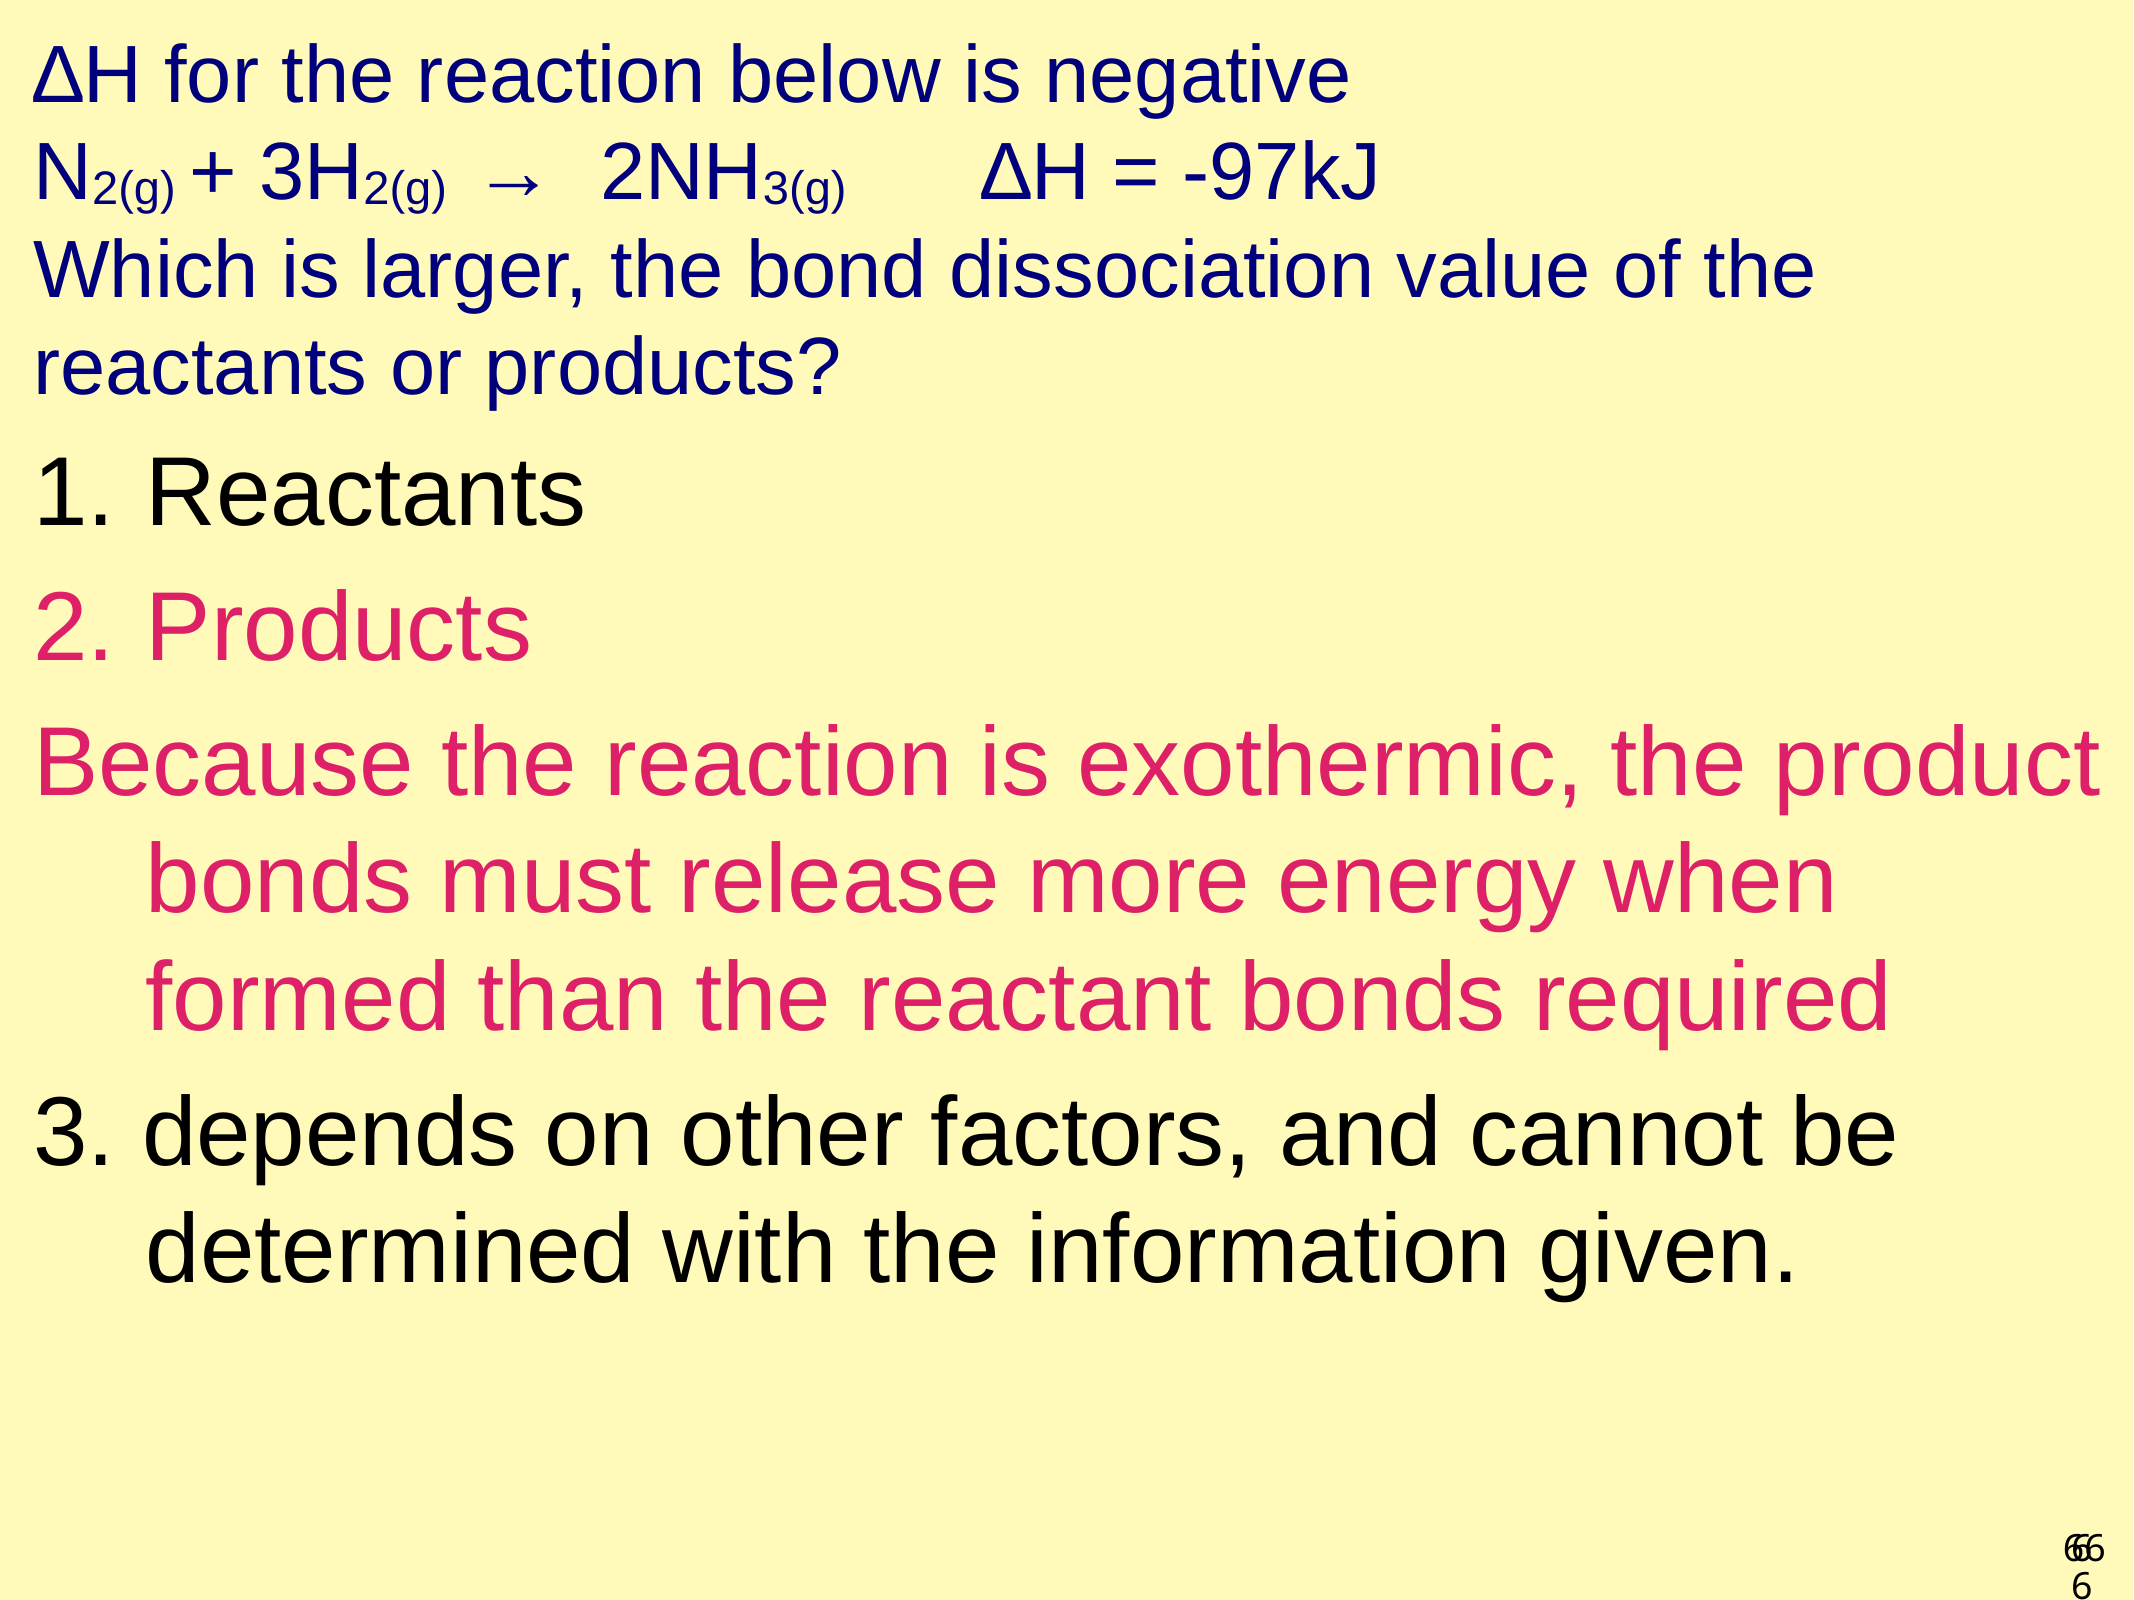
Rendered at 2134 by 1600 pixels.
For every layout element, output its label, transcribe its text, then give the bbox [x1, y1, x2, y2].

title ∆H for the reaction below is negative N2(g) + 3H2(g) → 2NH3(g) ∆H = -97kJ Which is larger, the bond dissociation value of the reactants or products? [32, 20, 2116, 407]
list Reactants Products Because the reaction is exothermic, the product bonds must release more energy when formed than the reactant bonds required 3. depends on other factors, and cannot be determined with the information given. [32, 426, 2116, 1578]
text_box 66 [2056, 1516, 2113, 1578]
